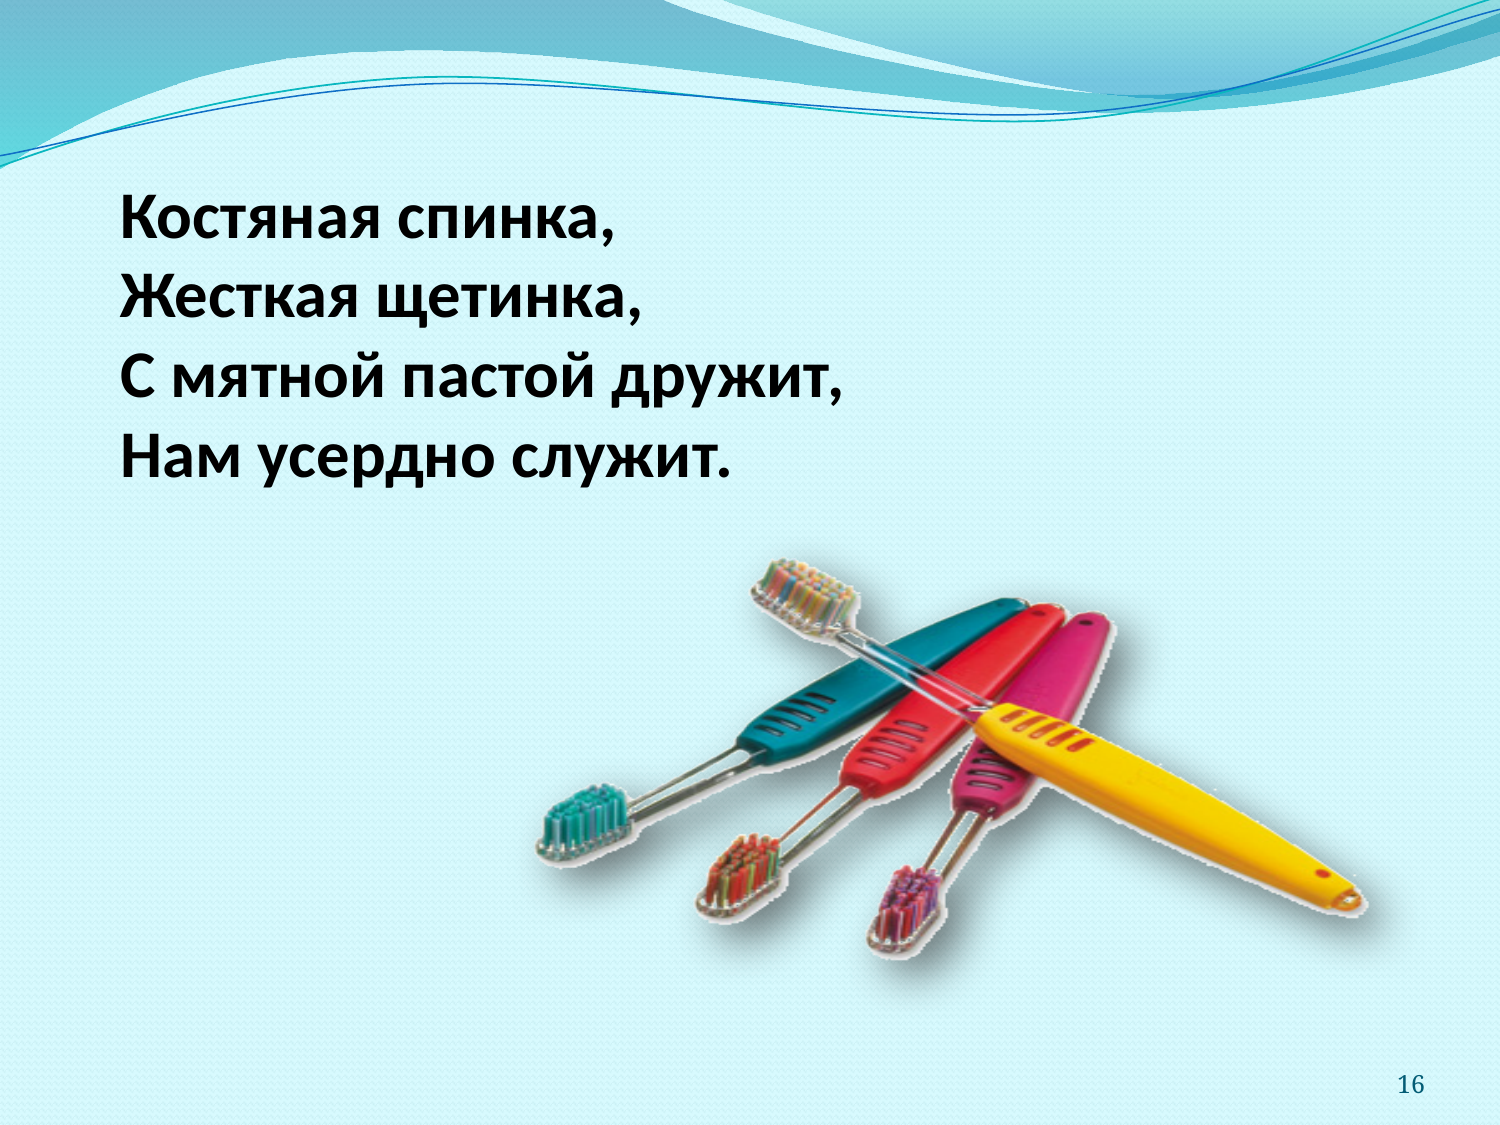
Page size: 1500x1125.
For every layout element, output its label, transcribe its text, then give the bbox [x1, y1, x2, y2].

picture [503, 386, 1399, 1125]
slide_number 16 [1406, 1042, 1425, 1103]
text_box Костяная спинка, Жесткая щетинка, С мятной пастой дружит, Нам усердно служит. [105, 163, 1067, 499]
